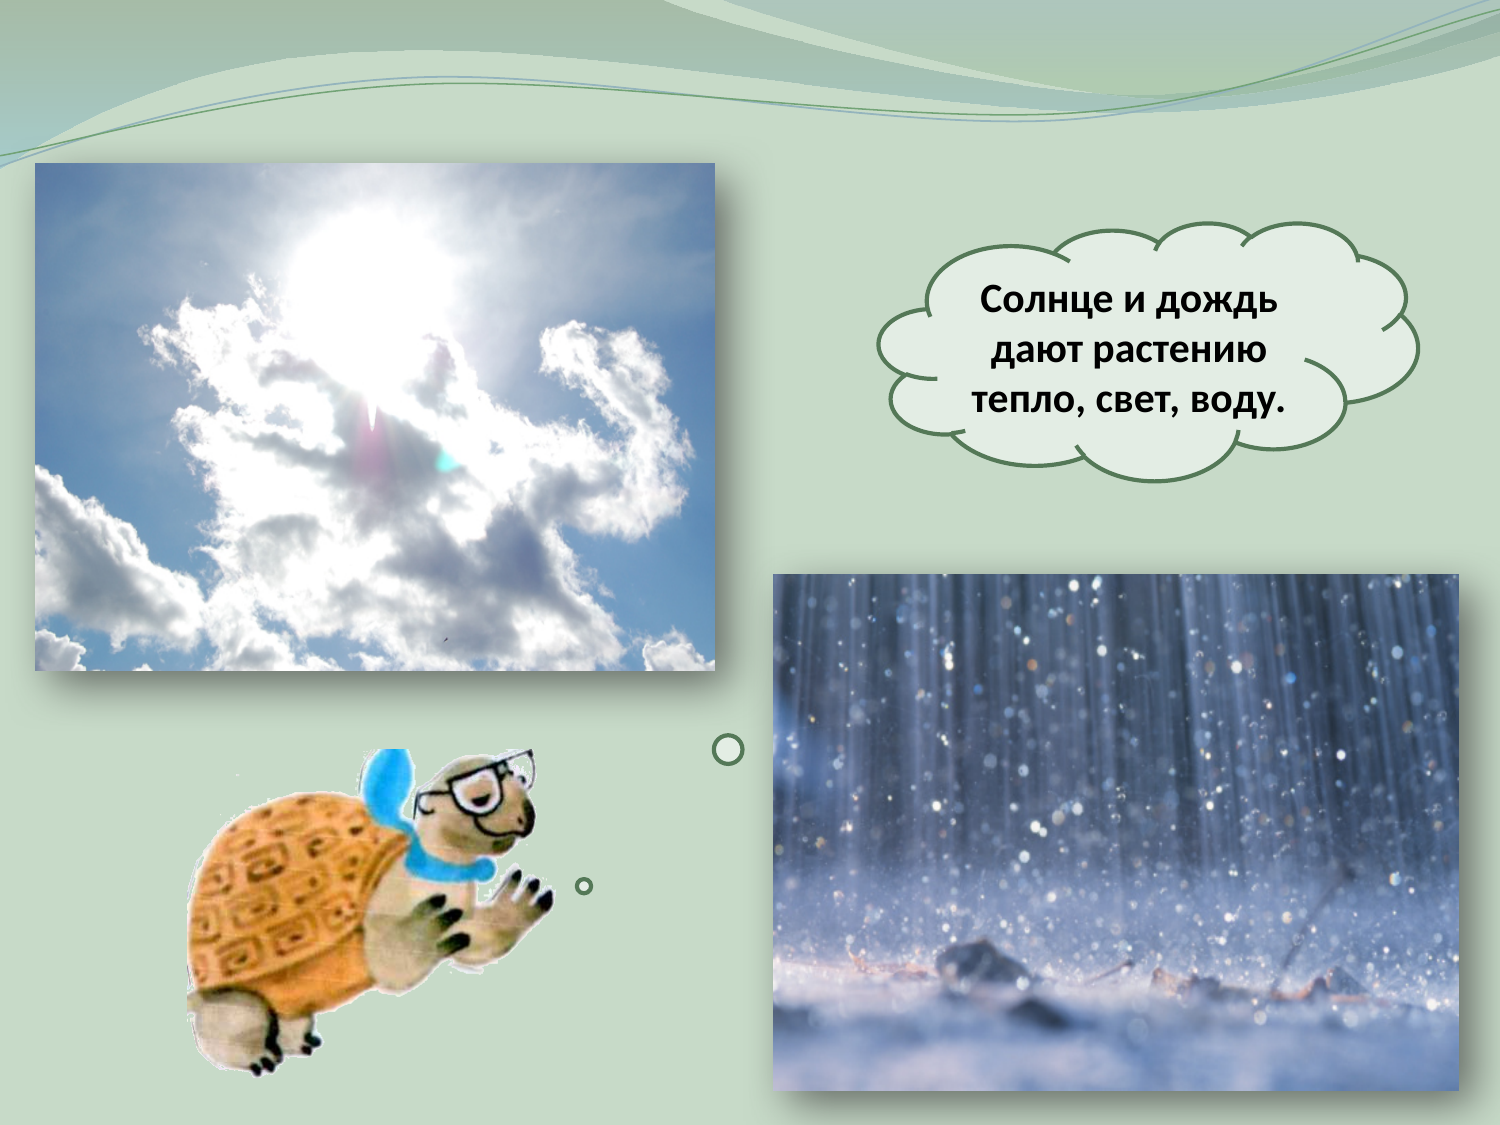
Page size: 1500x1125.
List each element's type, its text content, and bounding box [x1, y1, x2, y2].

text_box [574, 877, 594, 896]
picture [773, 573, 1459, 1091]
text_box Солнце и дождь дают растению тепло, свет, воду. [876, 221, 1421, 484]
text_box Солнце и дождь дают растению тепло, свет, воду. [711, 733, 745, 767]
picture [187, 749, 563, 1087]
picture [34, 163, 716, 671]
